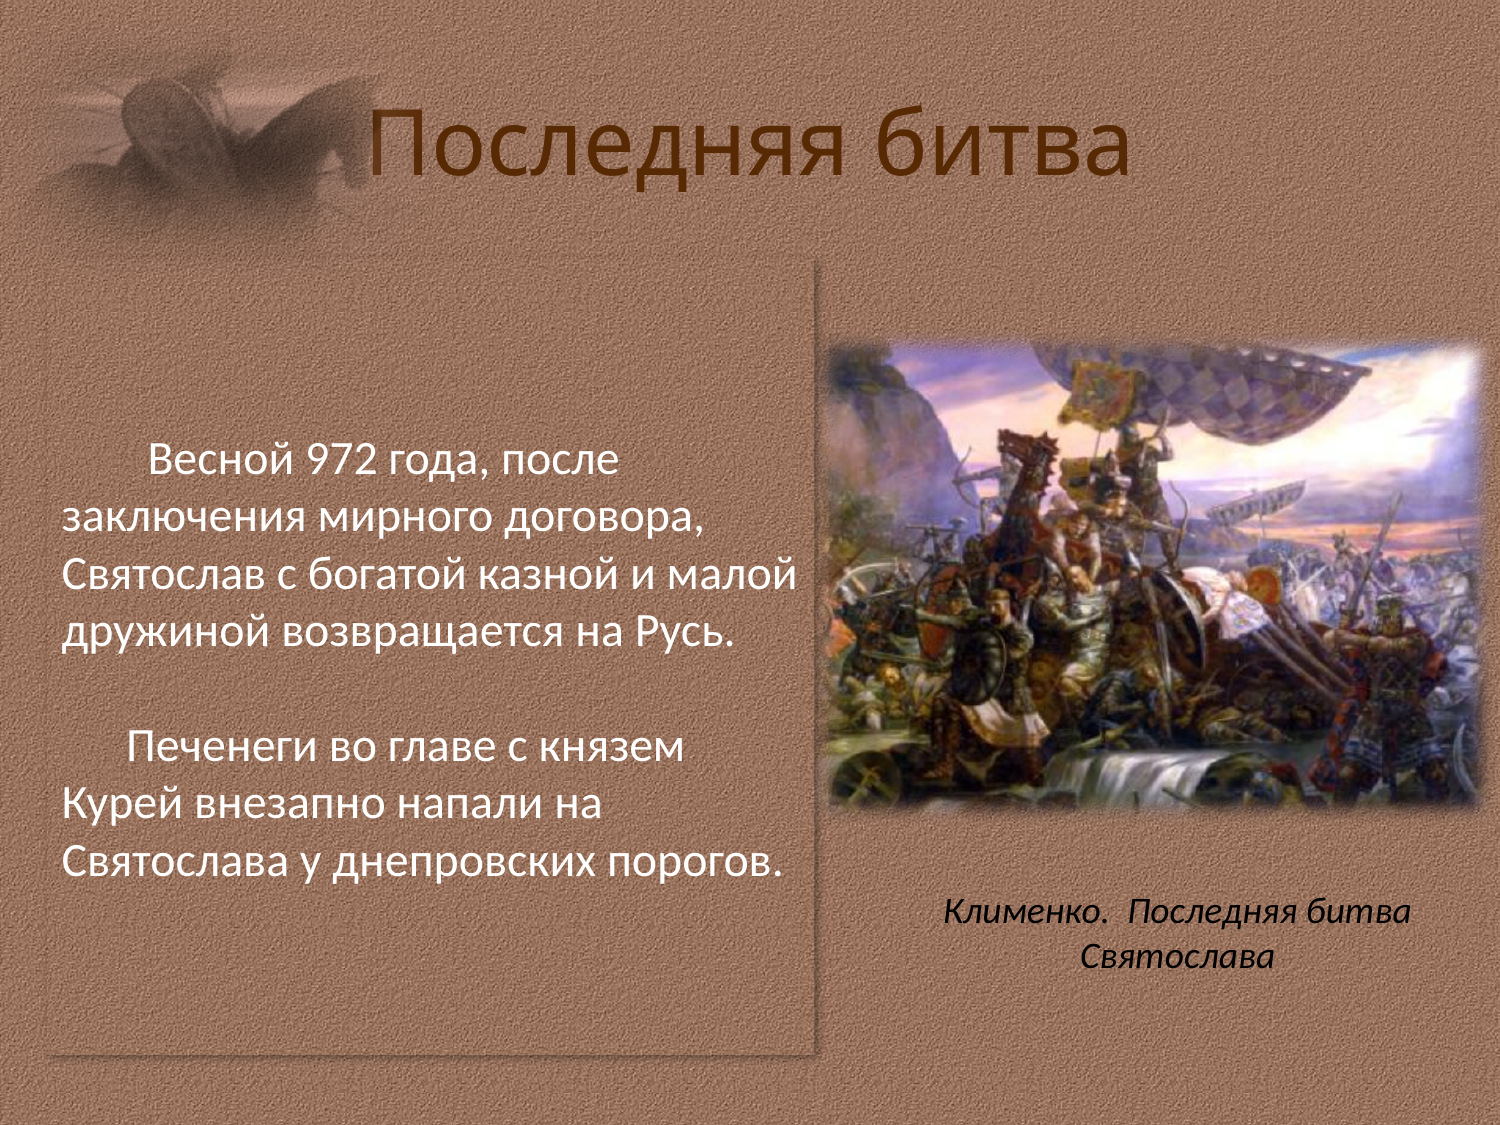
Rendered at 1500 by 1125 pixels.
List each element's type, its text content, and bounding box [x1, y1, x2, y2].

text_box Клименко. Последняя битва Святослава [855, 878, 1500, 984]
footer www.sliderpoint.org [512, 1042, 988, 1103]
title Последняя битва [465, 45, 1425, 233]
text_box Весной 972 года, после заключения мирного договора, Святослав с богатой казной и малой дружиной возвращается на Русь. Печенеги во главе с князем Курей внезапно напали на Святослава у днепровских порогов. [45, 256, 817, 1057]
picture [0, 0, 1500, 1125]
